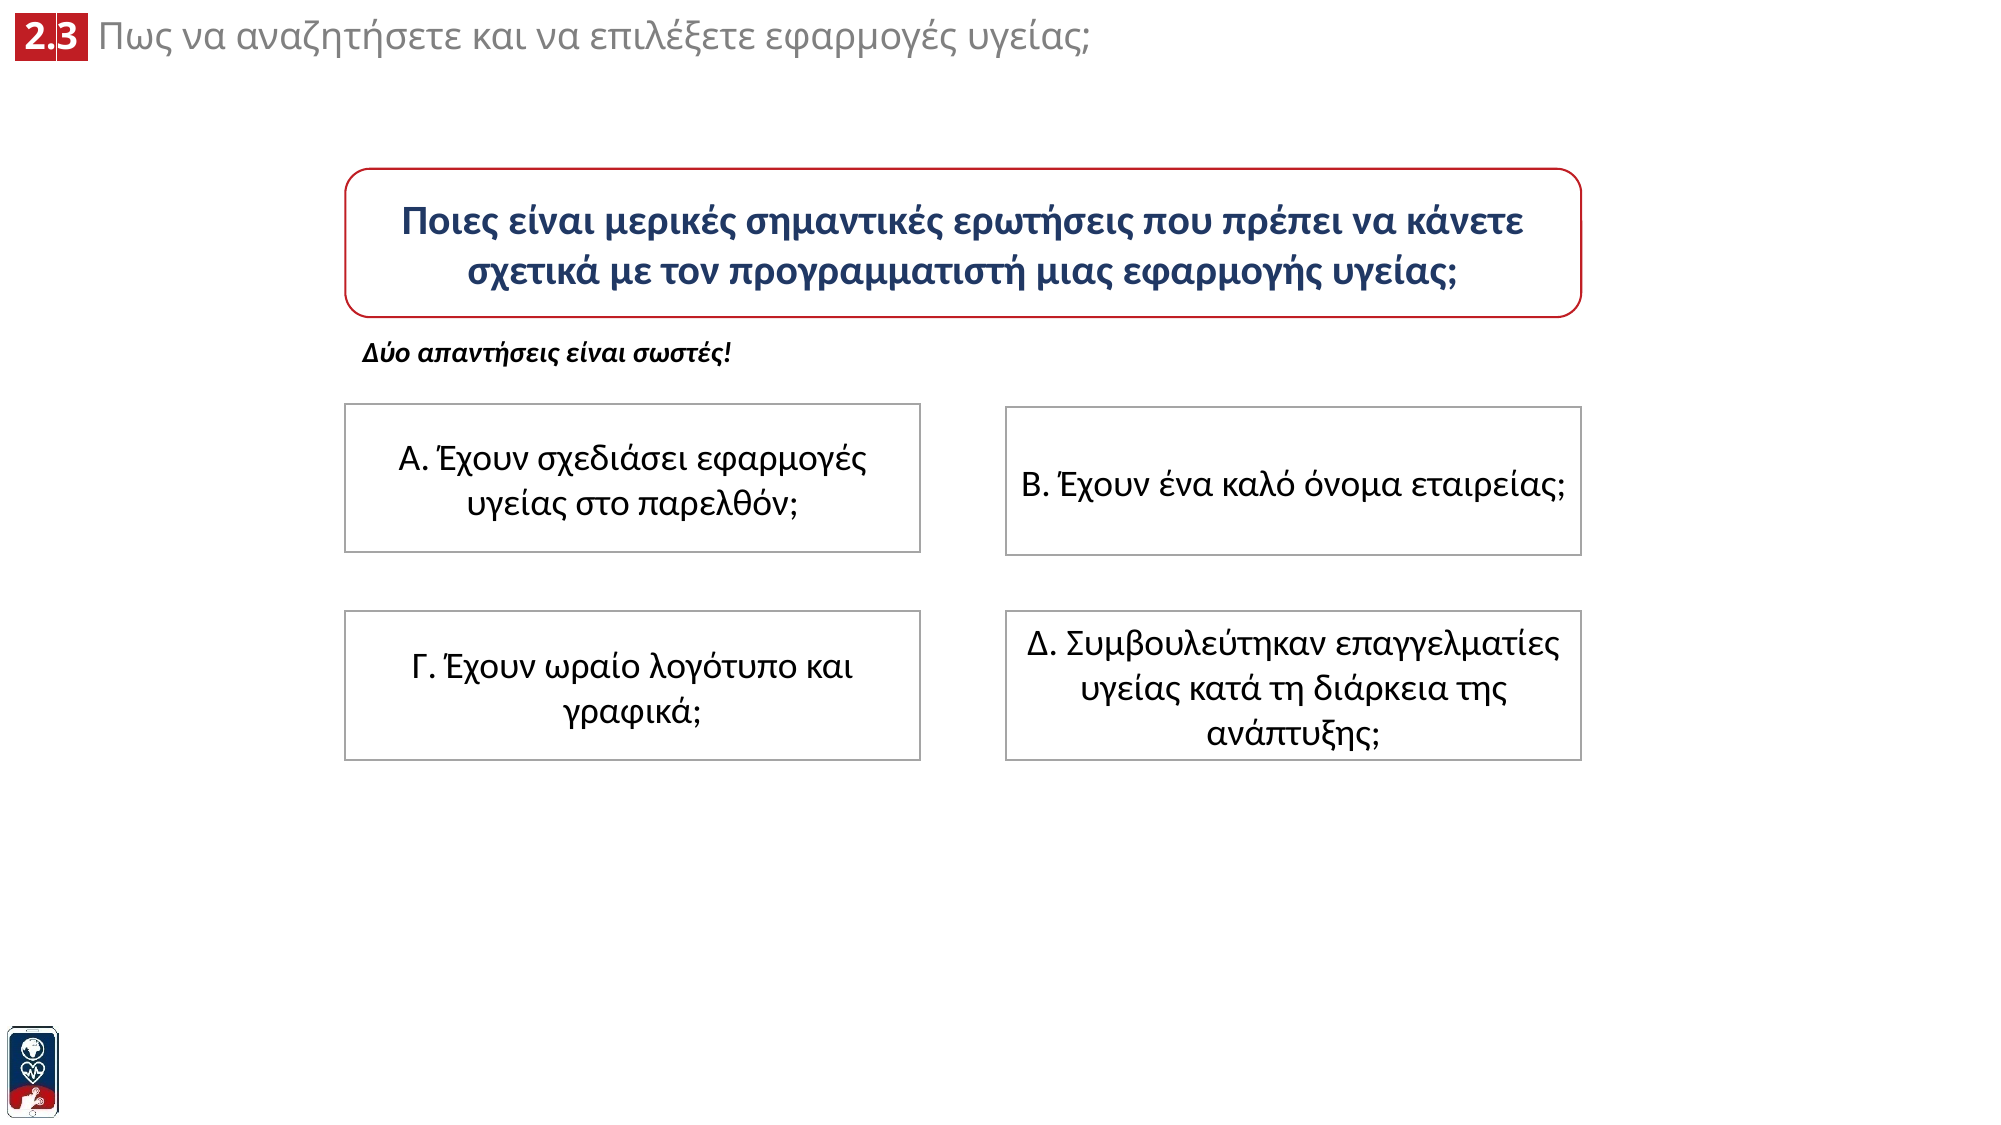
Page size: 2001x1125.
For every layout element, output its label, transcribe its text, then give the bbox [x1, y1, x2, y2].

text_box Γ. Έχουν ωραίο λογότυπο και γραφικά; [344, 610, 921, 761]
text_box Δύο απαντήσεις είναι σωστές! [347, 325, 748, 376]
text_box A. Έχουν σχεδιάσει εφαρμογές υγείας στο παρελθόν; [344, 403, 921, 553]
text_box Ποιες είναι μερικές σημαντικές ερωτήσεις που πρέπει να κάνετε σχετικά με τον προγραμματιστή μιας εφαρμογής υγείας; [344, 167, 1583, 319]
picture [7, 1026, 59, 1118]
text_box B. Έχουν ένα καλό όνομα εταιρείας; [1005, 406, 1582, 556]
text_box Δ. Συμβουλεύτηκαν επαγγελματίες υγείας κατά τη διάρκεια της ανάπτυξης; [1005, 610, 1582, 761]
